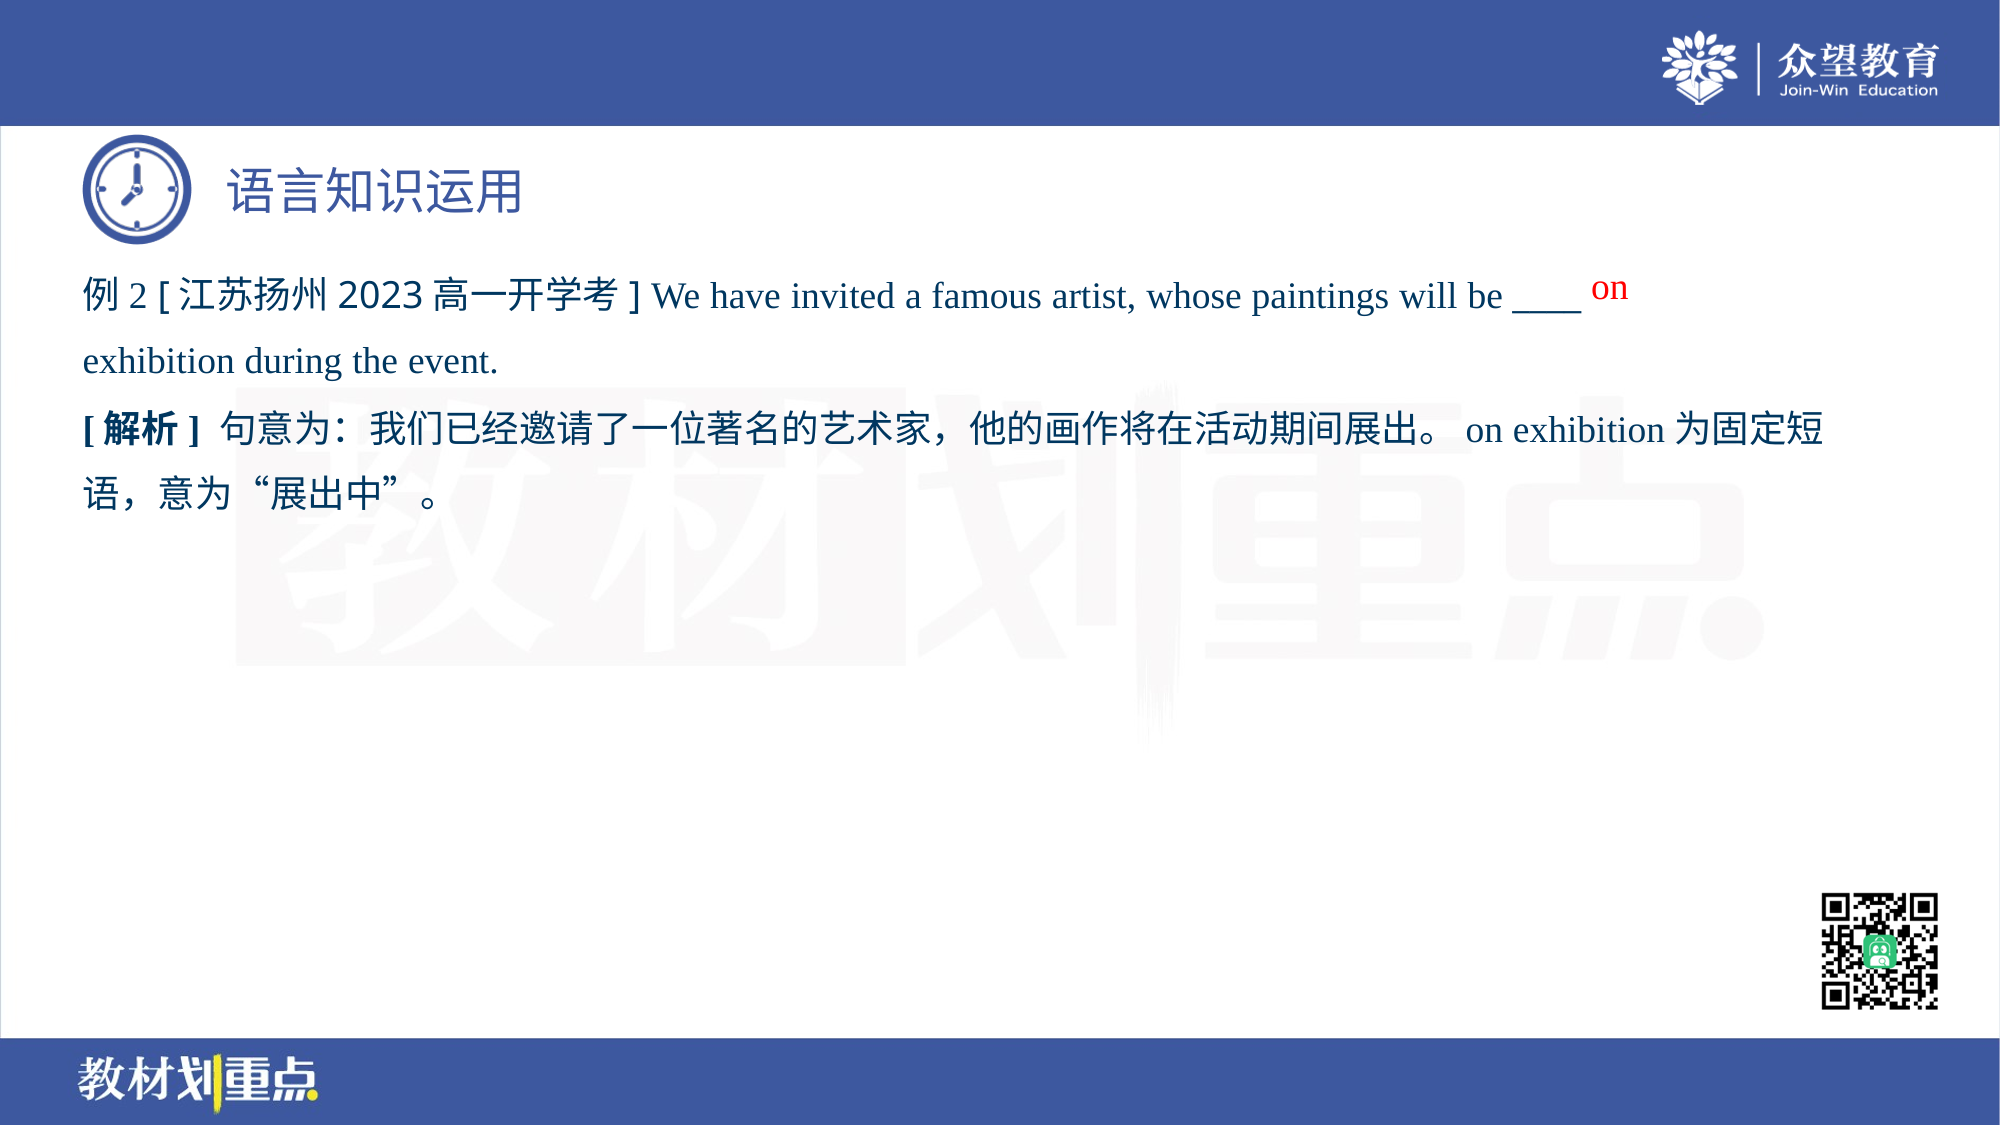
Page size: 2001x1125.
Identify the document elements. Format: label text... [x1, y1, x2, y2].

text_box 例2 [江苏扬州2023高一开学考] We have invited a famous artist, whose paintings will be ____ exhibition during the event. [82, 247, 1817, 374]
picture [0, 0, 2000, 1125]
text_box on [1577, 242, 1643, 301]
text_box [解析] 句意为：我们已经邀请了一位著名的艺术家，他的画作将在活动期间展出。on exhibition为固定短 语，意为“展出中”。 [82, 381, 1817, 509]
